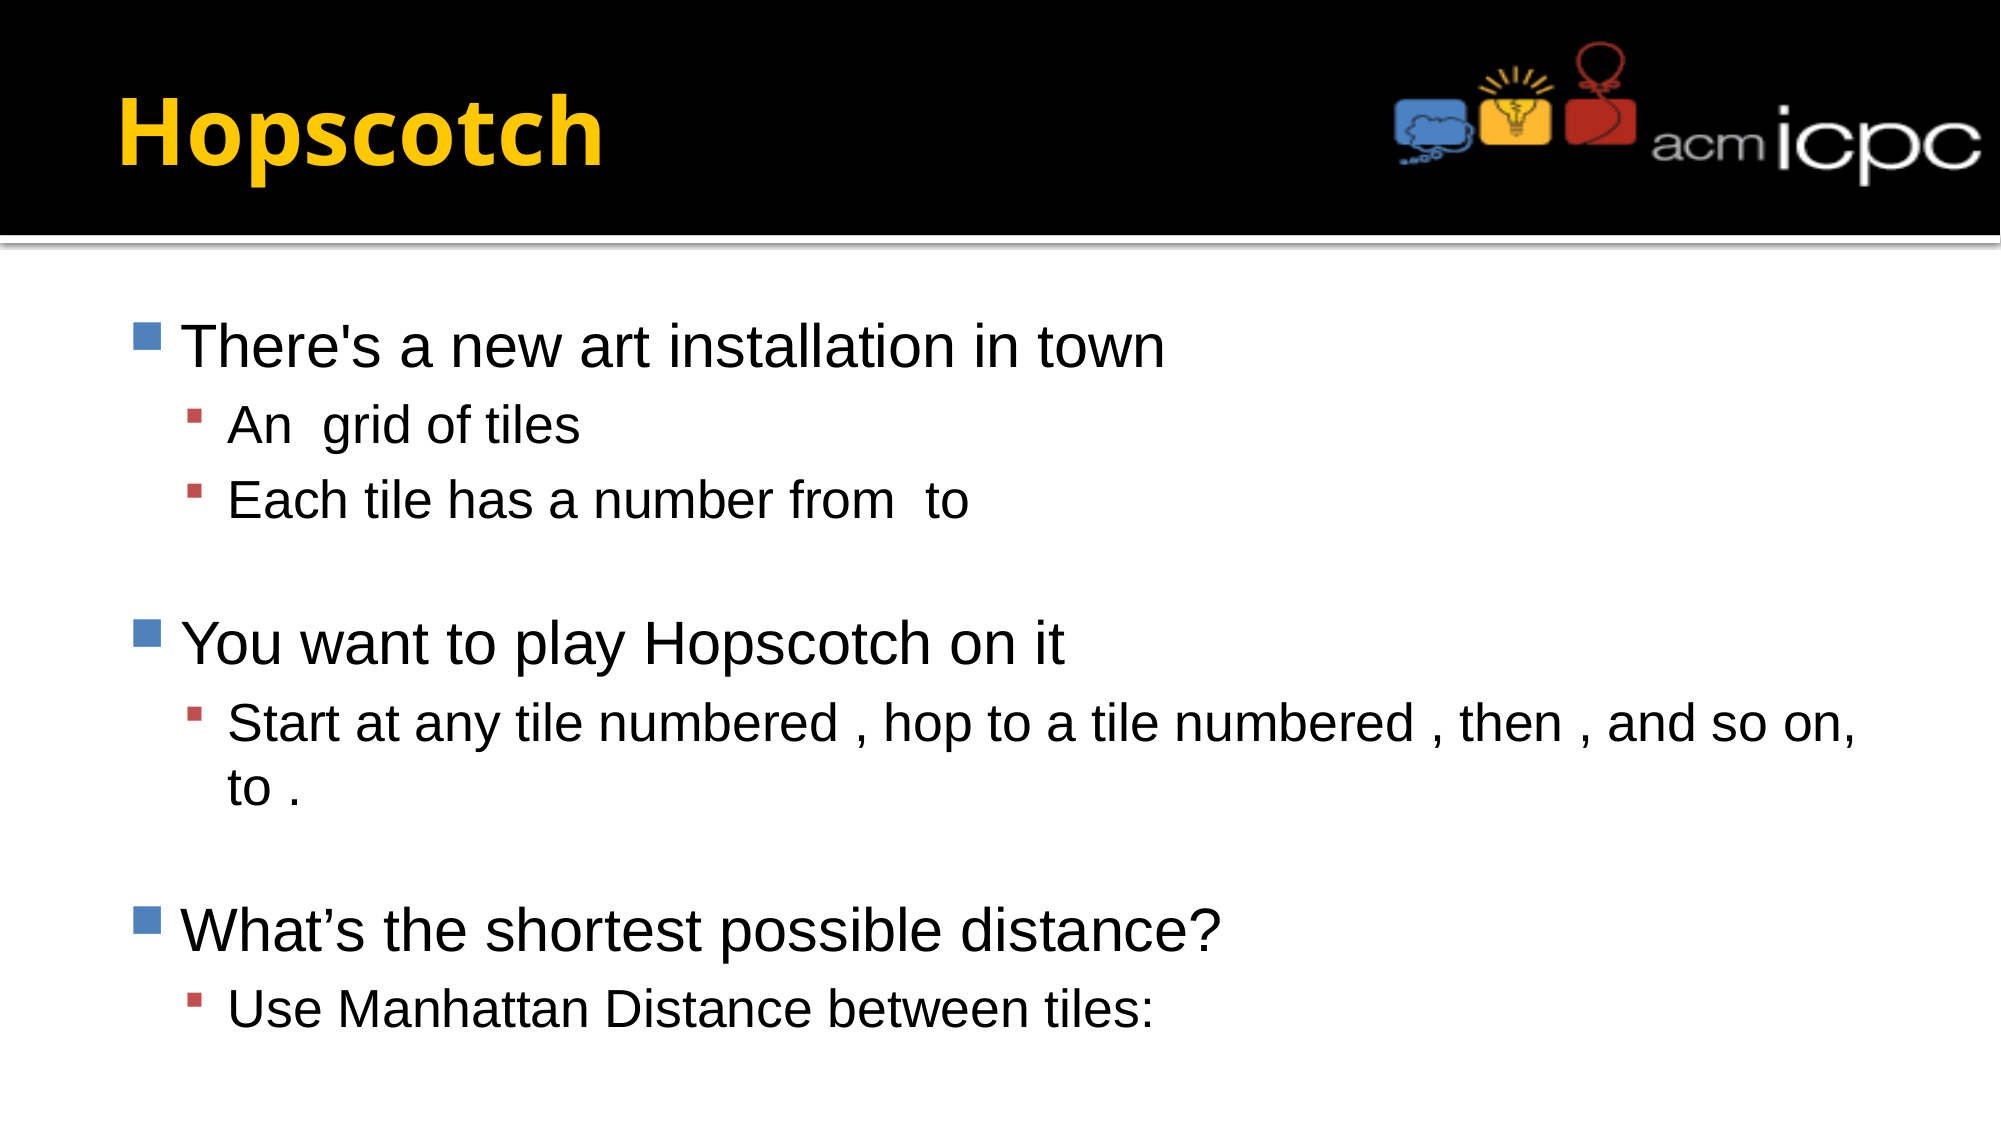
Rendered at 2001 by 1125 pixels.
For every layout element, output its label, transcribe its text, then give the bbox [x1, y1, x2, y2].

title Hopscotch [99, 25, 1350, 231]
picture [1366, 24, 2000, 191]
